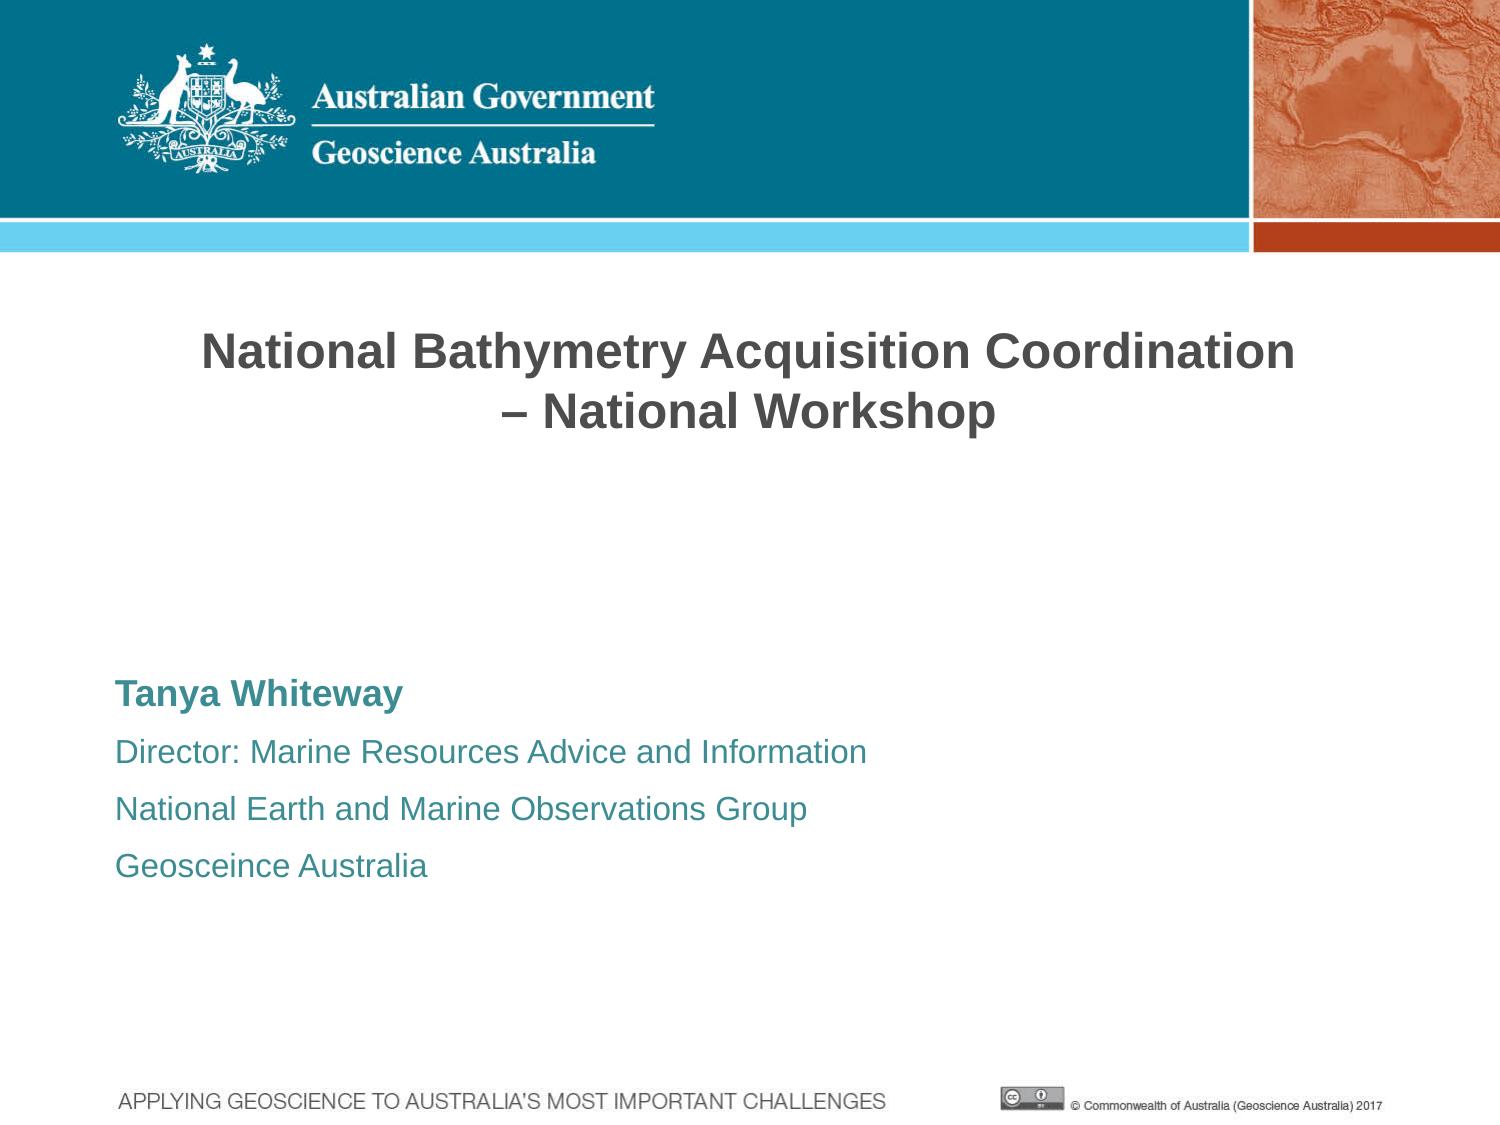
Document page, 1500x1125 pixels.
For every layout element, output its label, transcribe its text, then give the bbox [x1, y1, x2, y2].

picture [312, 82, 464, 111]
text_box National Bathymetry Acquisition Coordination – National Workshop [51, 310, 1446, 506]
picture [115, 41, 296, 174]
picture [312, 121, 656, 126]
subtitle Tanya Whiteway Director: Marine Resources Advice and Information National Earth and Marine Observations Group Geosceince Australia [100, 661, 1399, 904]
picture [468, 138, 597, 167]
picture [473, 82, 656, 110]
picture [0, 0, 1500, 1125]
picture [313, 138, 462, 166]
